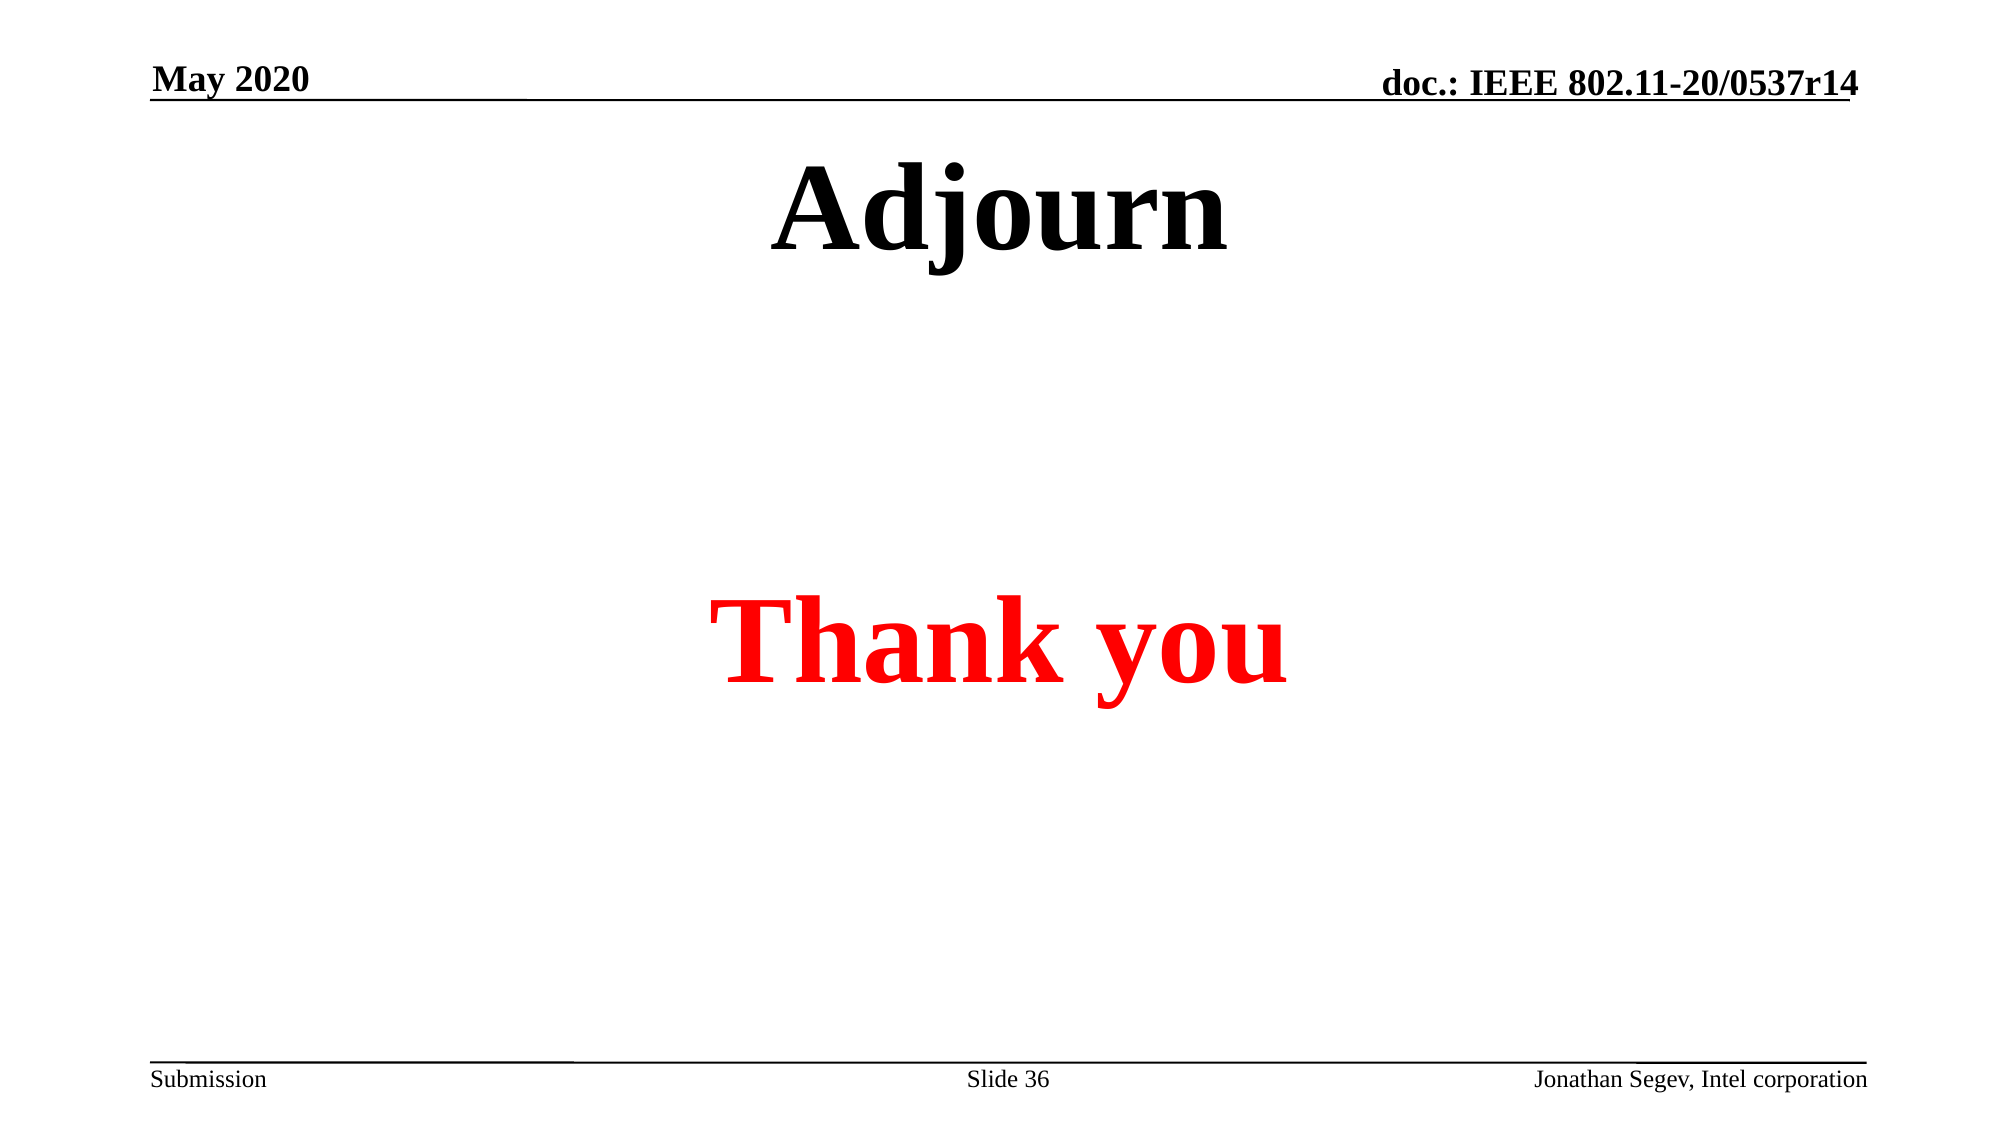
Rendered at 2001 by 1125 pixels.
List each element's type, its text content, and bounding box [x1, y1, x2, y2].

footer Jonathan Segev, Intel corporation [1171, 1061, 1869, 1093]
list Thank you [149, 324, 1850, 1000]
slide_number Slide 36 [950, 1061, 1067, 1123]
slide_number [152, 54, 563, 100]
title Adjourn [149, 112, 1850, 288]
